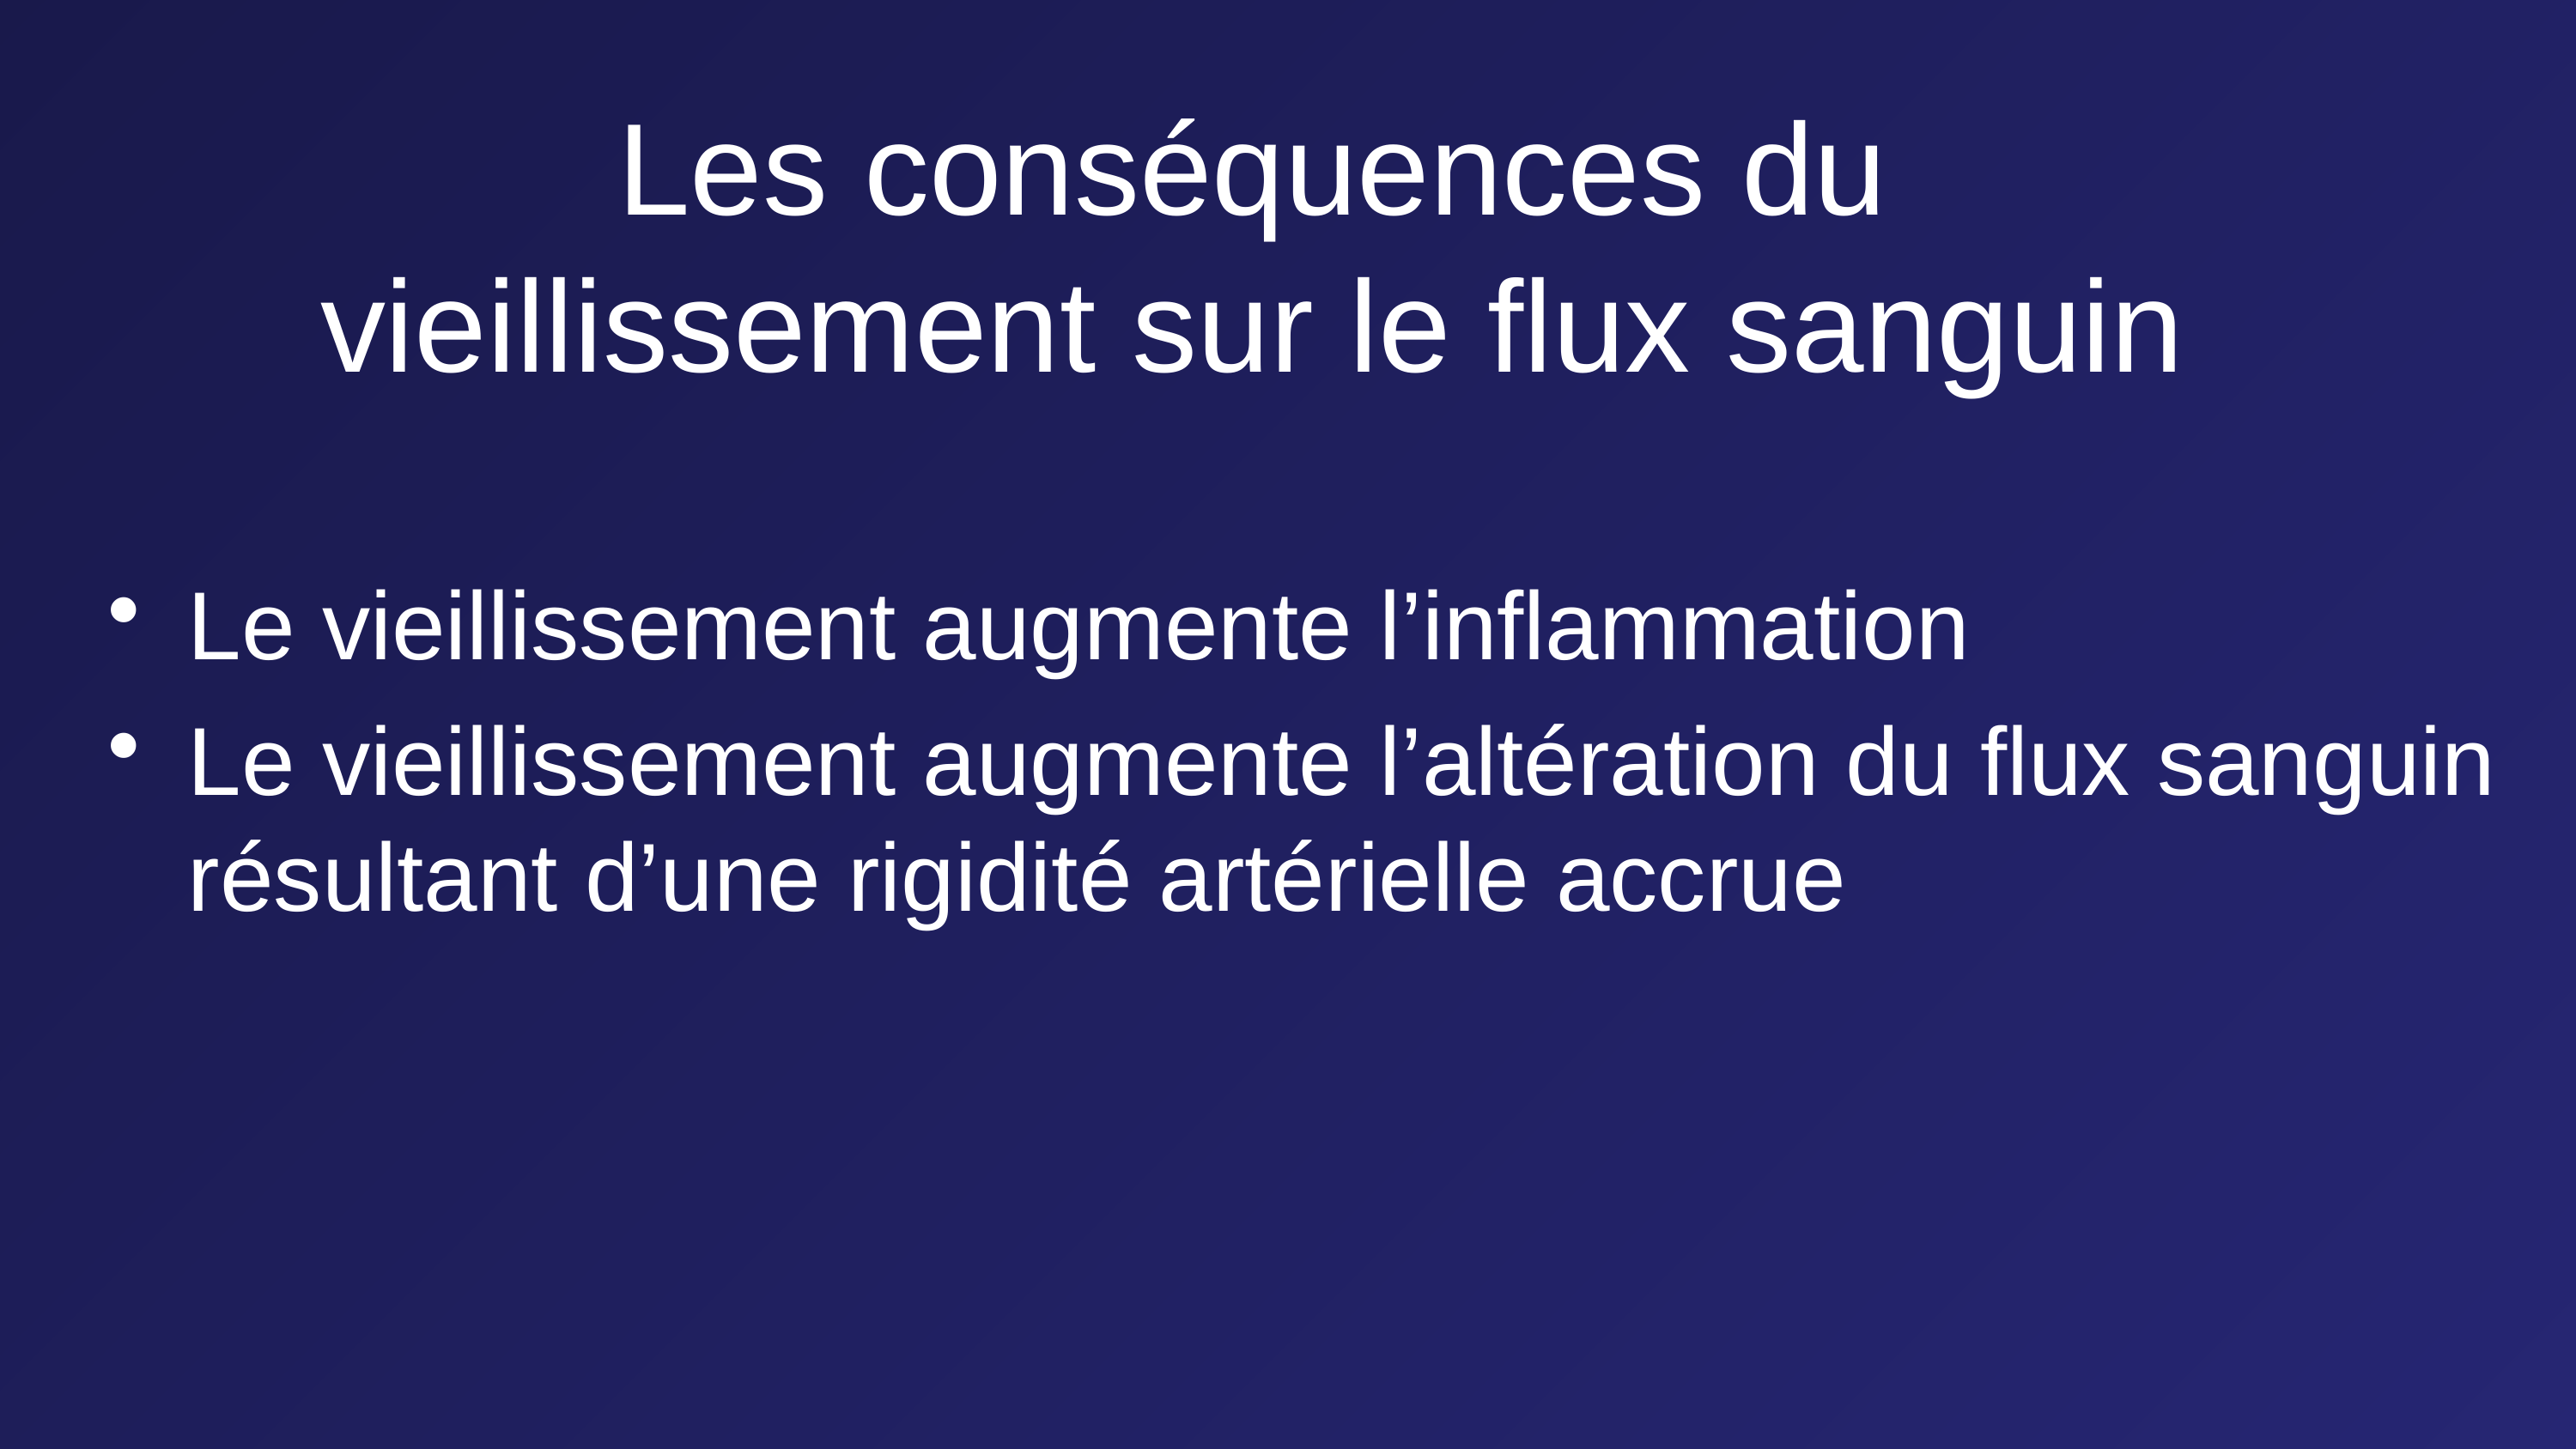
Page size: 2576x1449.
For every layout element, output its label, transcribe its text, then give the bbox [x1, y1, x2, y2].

list Le vieillissement augmente l’inflammation Le vieillissement augmente l’altération du flux sanguin résultant d’une rigidité artérielle accrue [85, 552, 2523, 1411]
title Les conséquences du vieillissement sur le flux sanguin [268, 80, 2237, 403]
